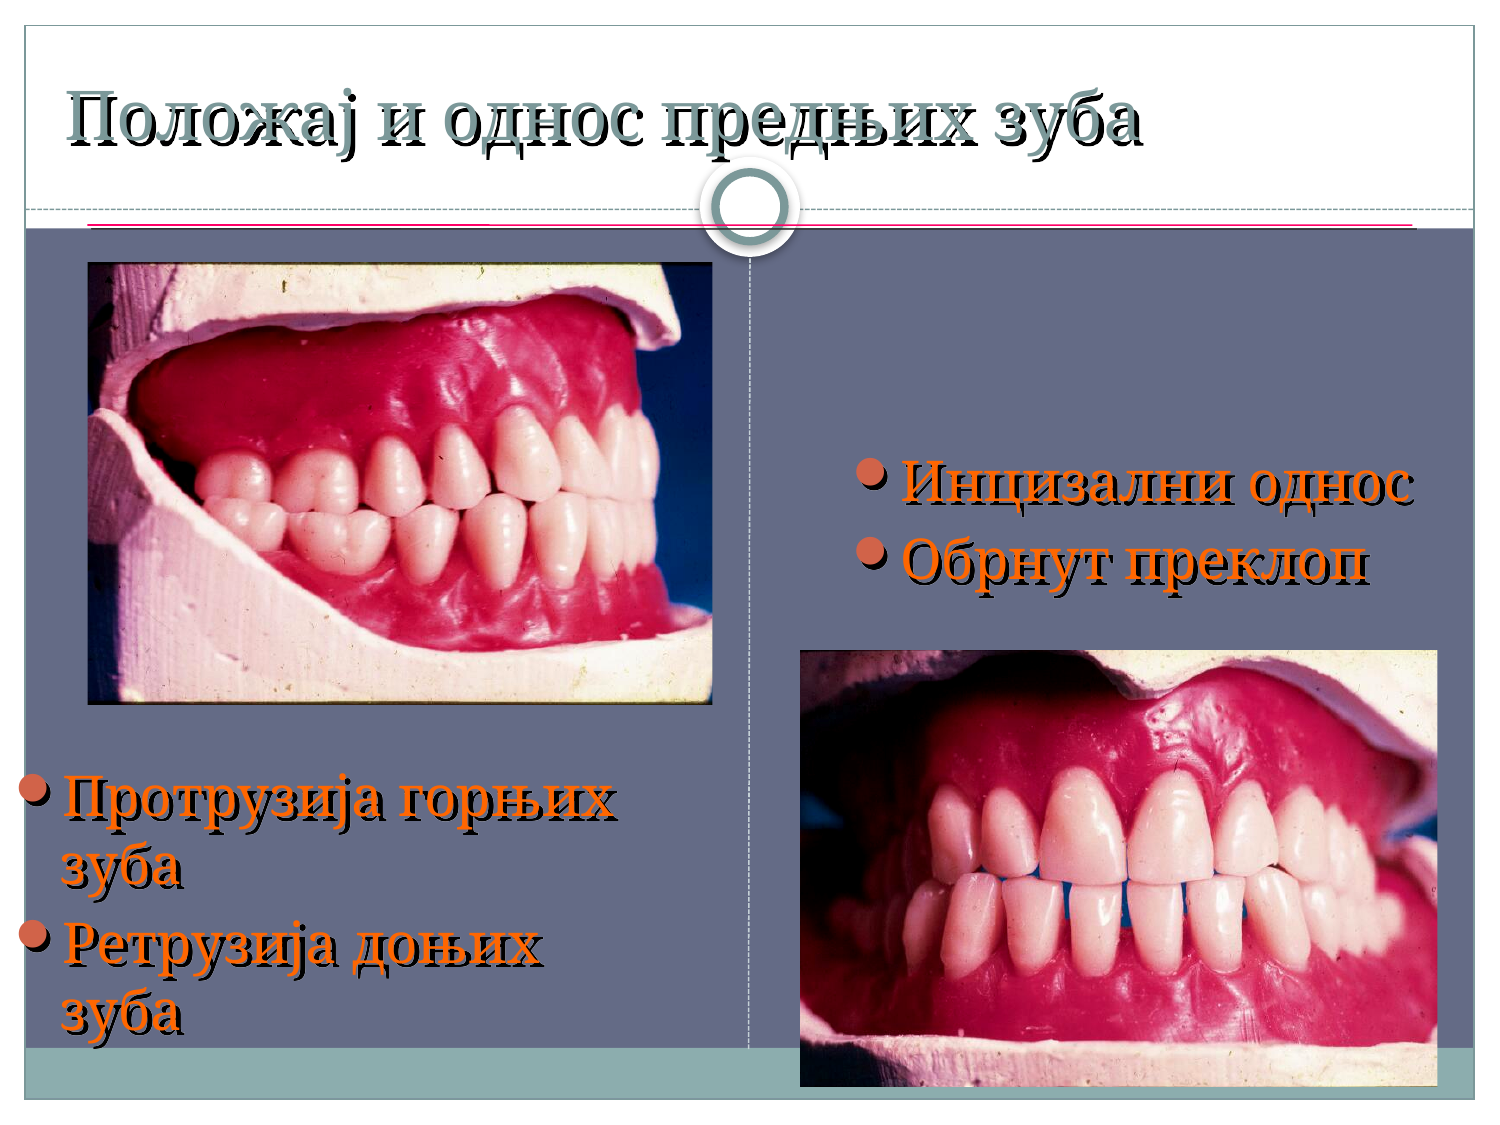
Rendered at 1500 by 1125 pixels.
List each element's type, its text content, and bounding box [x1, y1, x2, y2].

list Протрузија горњих зуба Ретрузија доњих зуба [0, 753, 663, 1125]
title Положај и однос предњих зуба [49, 37, 1450, 162]
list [87, 262, 713, 705]
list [799, 649, 1438, 1087]
list Инцизални однос Обрнут преклоп [837, 437, 1500, 625]
